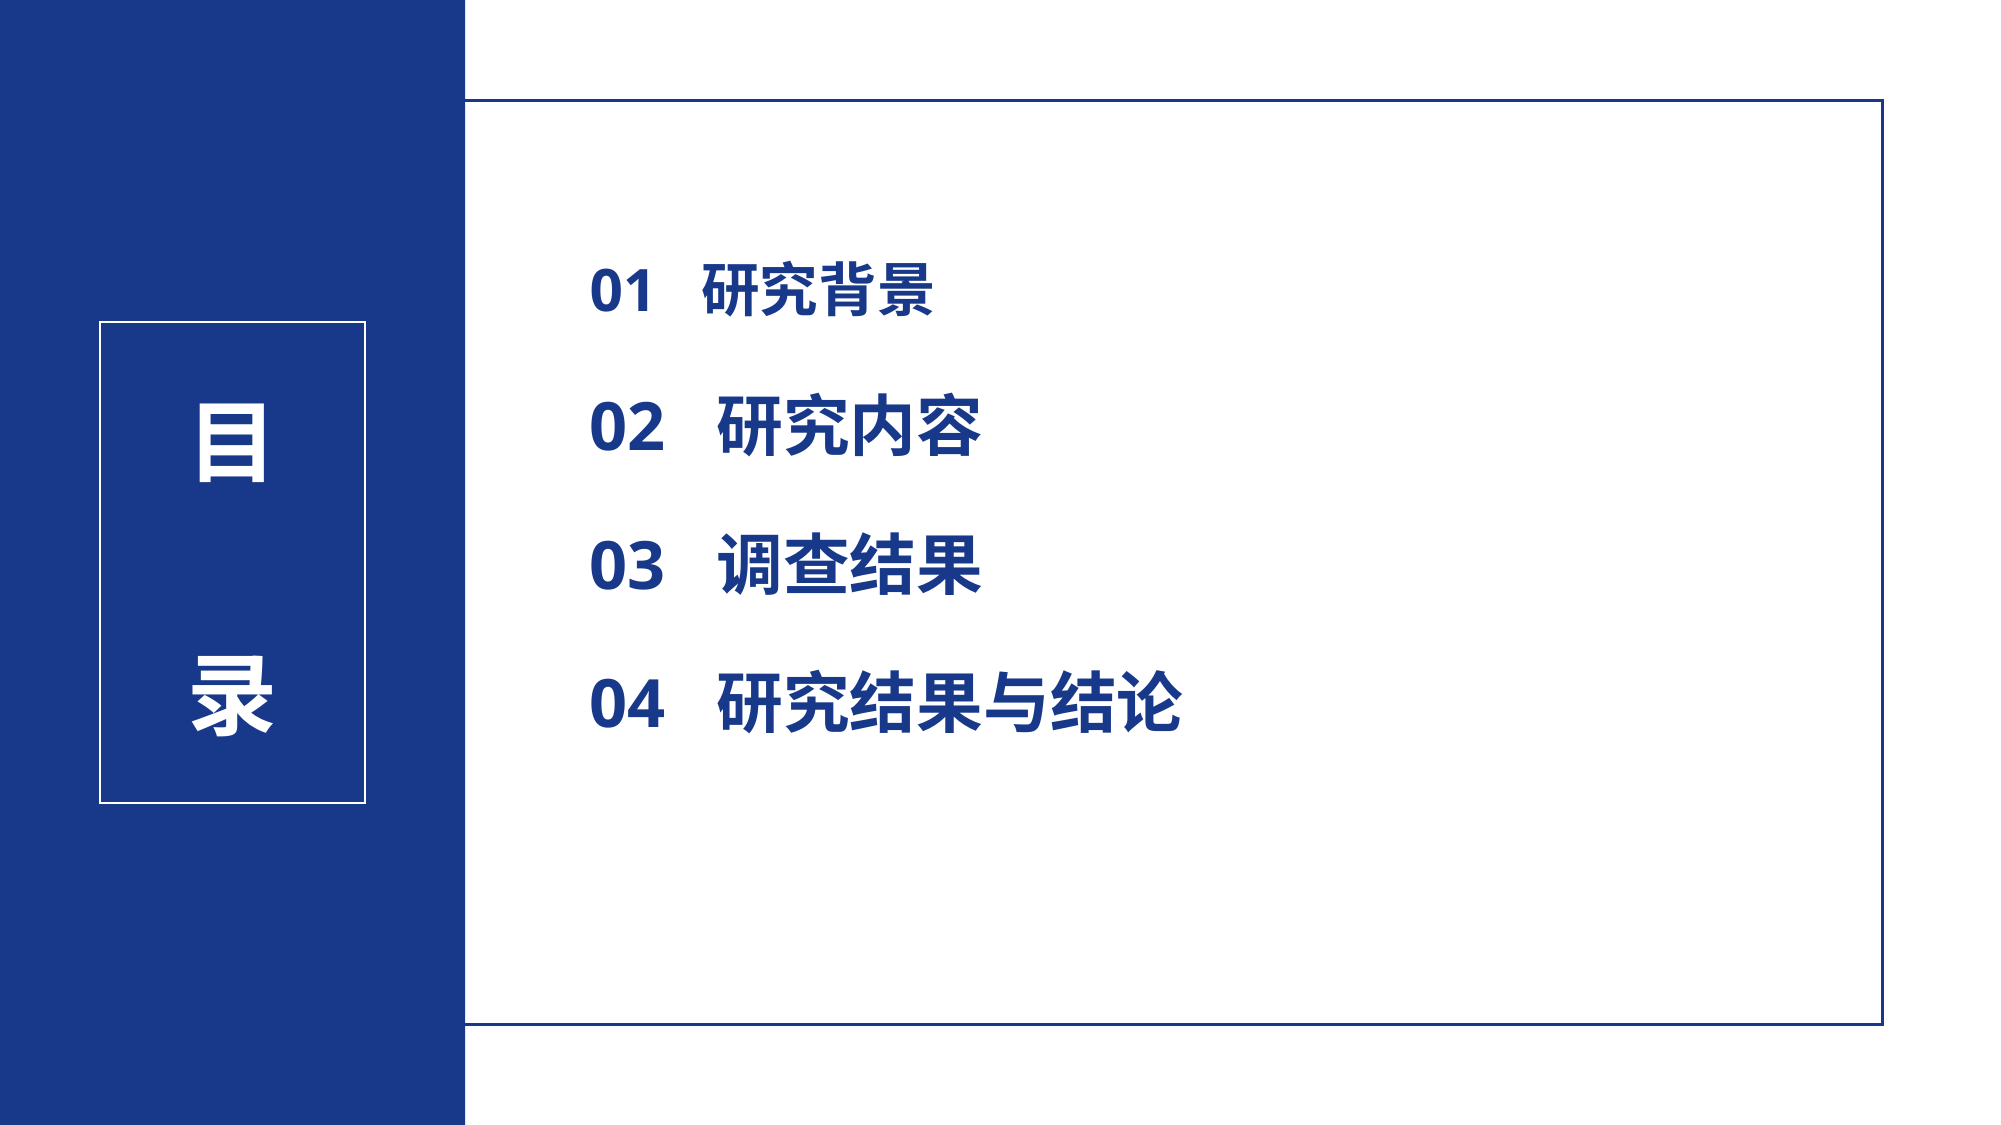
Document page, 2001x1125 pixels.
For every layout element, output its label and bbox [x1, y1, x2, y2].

text_box [574, 242, 1829, 744]
